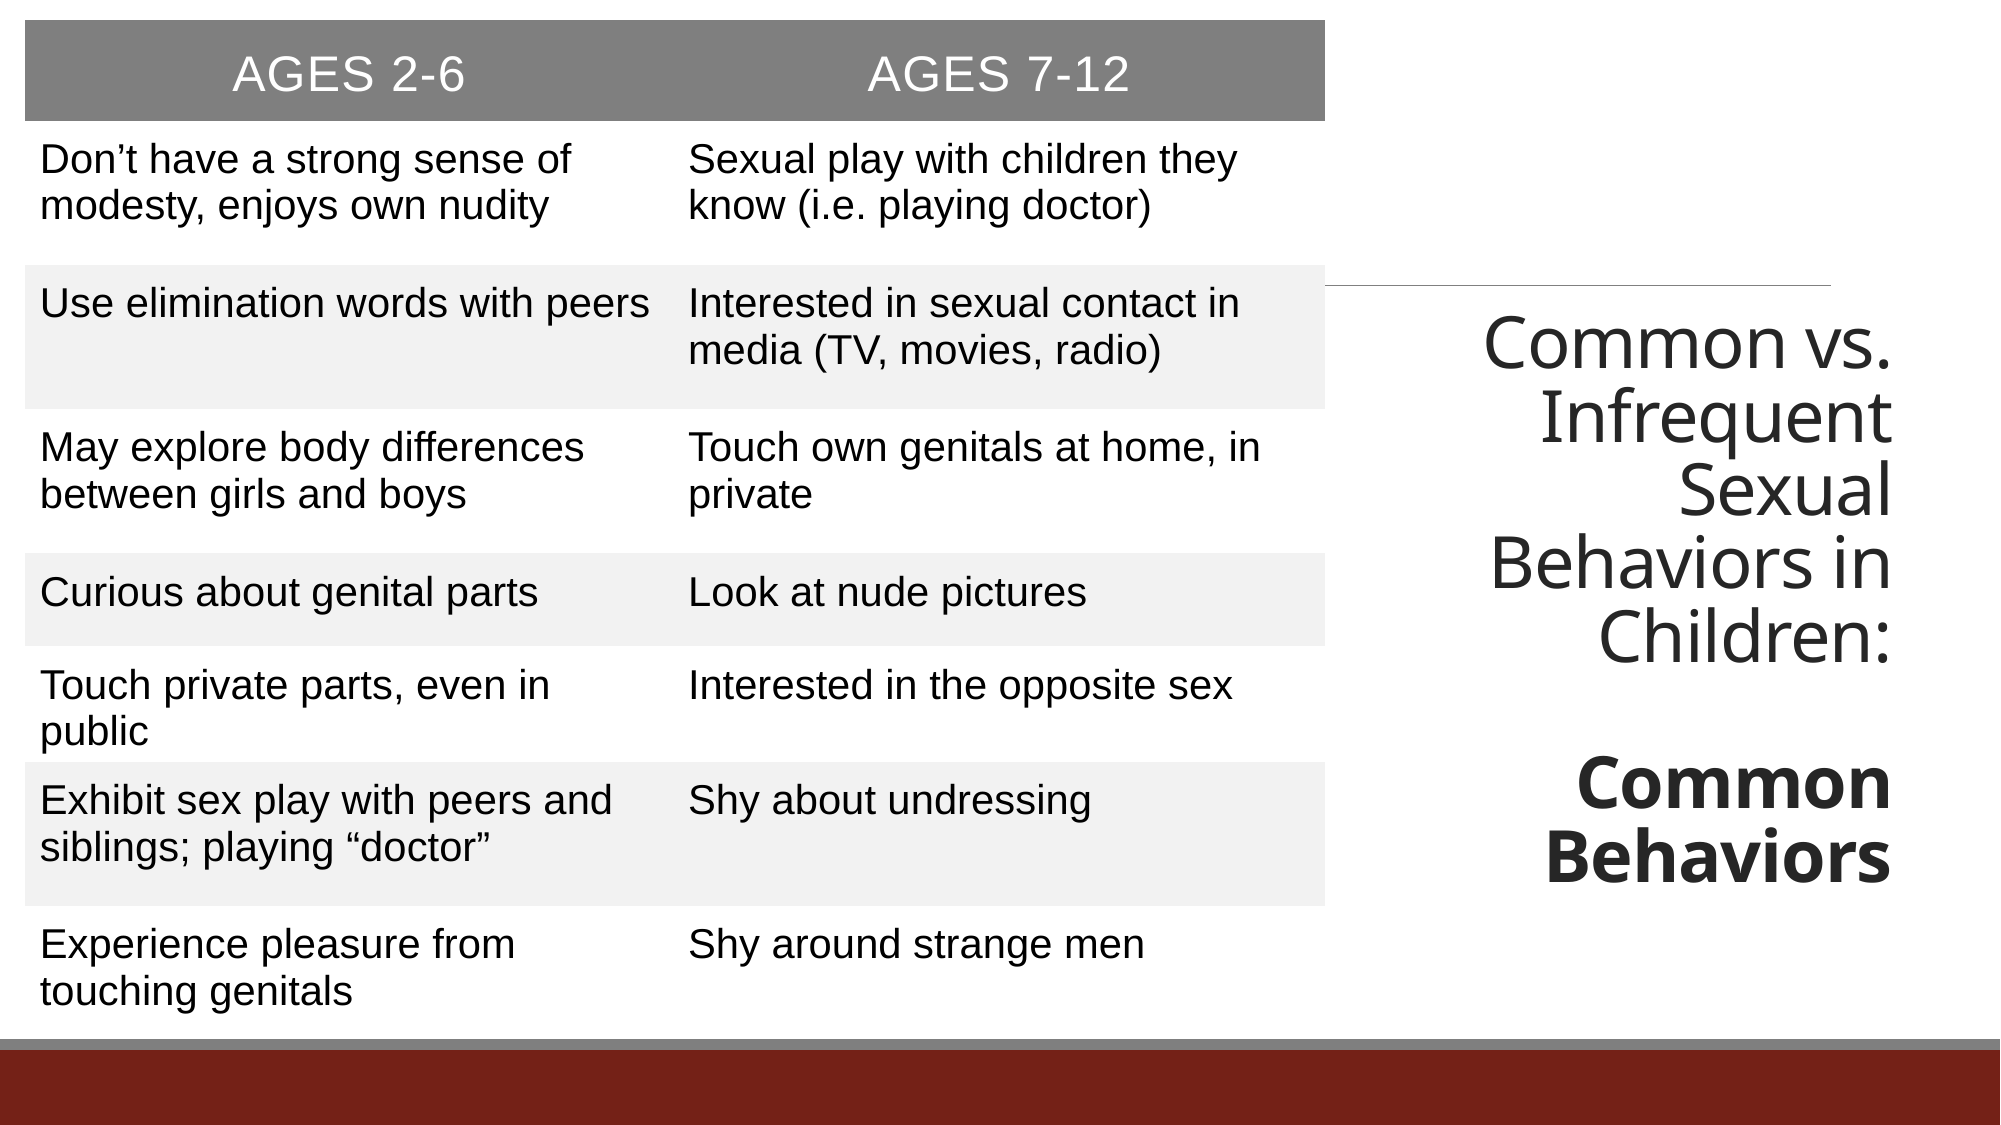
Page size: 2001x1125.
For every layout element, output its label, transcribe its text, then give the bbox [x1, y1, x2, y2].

table_header AGES 7-12 [673, 20, 1325, 121]
table_cell Touch own genitals at home, in private [673, 409, 1325, 553]
table_cell Curious about genital parts [25, 553, 673, 646]
table_cell Shy about undressing [673, 762, 1325, 906]
table_cell Sexual play with children they know (i.e. playing doctor) [673, 121, 1325, 265]
table_cell Don’t have a strong sense of modesty, enjoys own nudity [25, 121, 673, 265]
table_cell Interested in the opposite sex [673, 646, 1325, 762]
table_cell Shy around strange men [673, 906, 1325, 1051]
table_cell May explore body differences between girls and boys [25, 409, 673, 553]
table_cell Interested in sexual contact in media (TV, movies, radio) [673, 265, 1325, 409]
table_cell Look at nude pictures [673, 553, 1325, 646]
table_cell Exhibit sex play with peers and siblings; playing “doctor” [25, 762, 673, 906]
table_cell Use elimination words with peers [25, 265, 673, 409]
table_header AGES 2-6 [25, 20, 673, 121]
table_cell Experience pleasure from touching genitals [25, 906, 673, 1051]
table_cell Touch private parts, even in public [25, 646, 673, 762]
title Common vs. Infrequent Sexual Behaviors in Children: Common Behaviors [1349, 299, 1908, 905]
